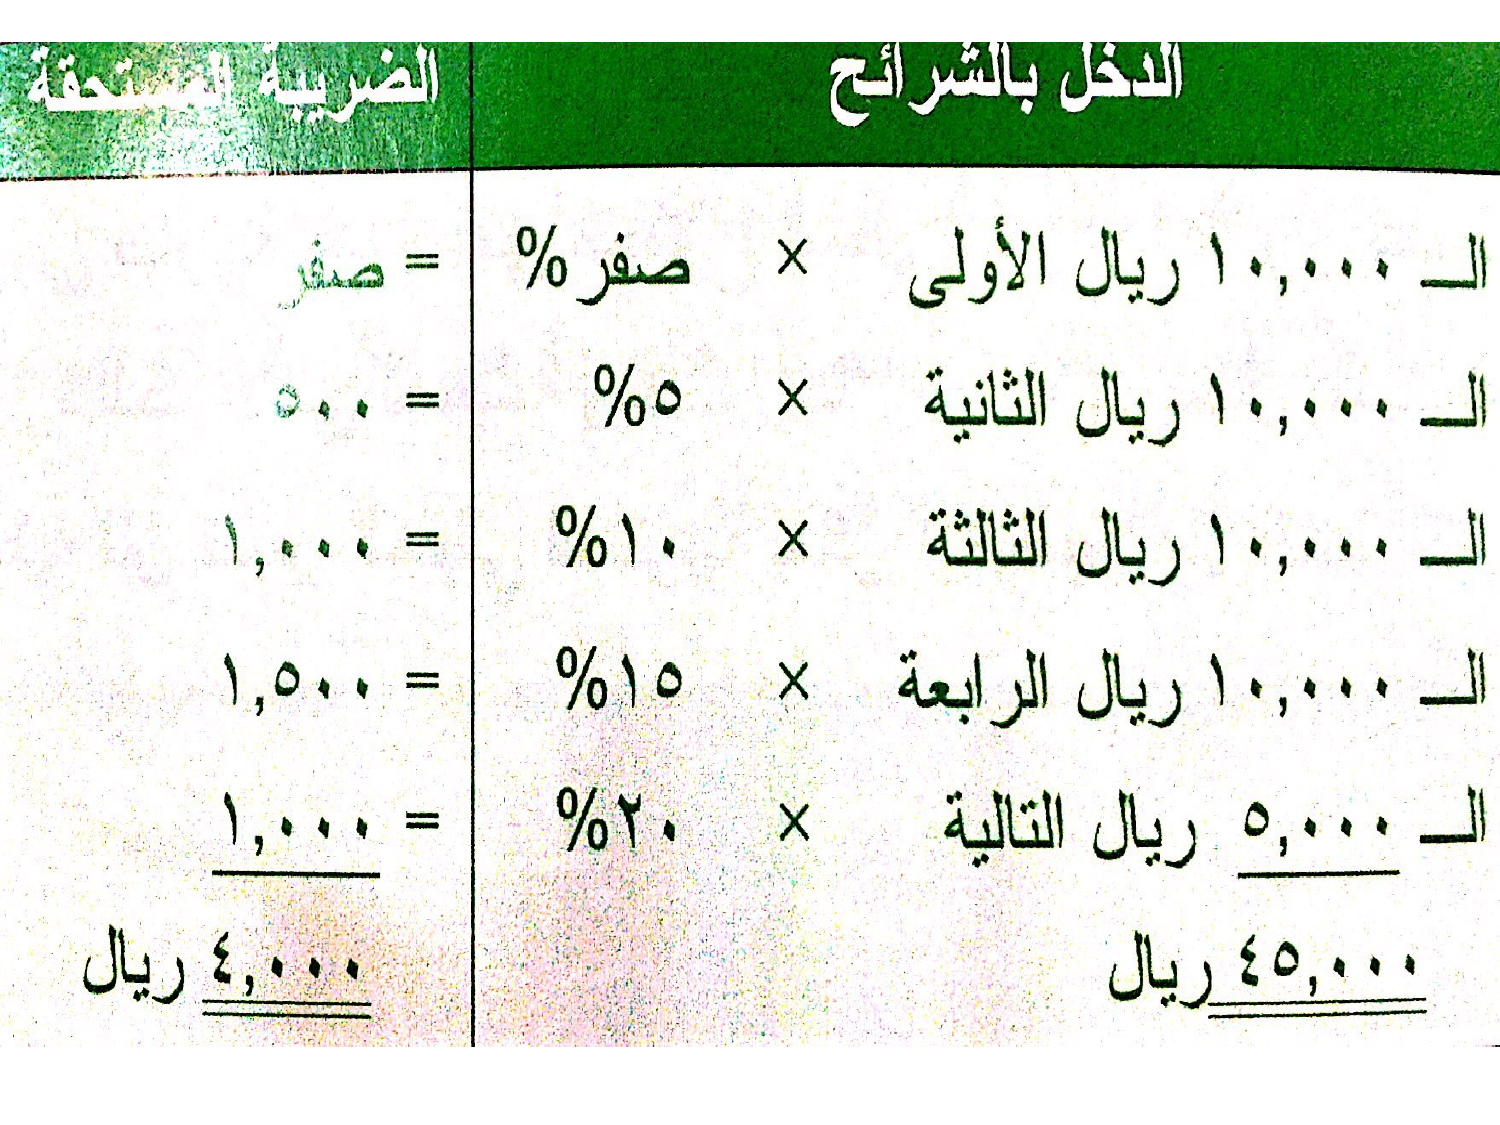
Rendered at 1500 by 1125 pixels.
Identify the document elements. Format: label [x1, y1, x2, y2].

picture [0, 42, 1500, 1047]
